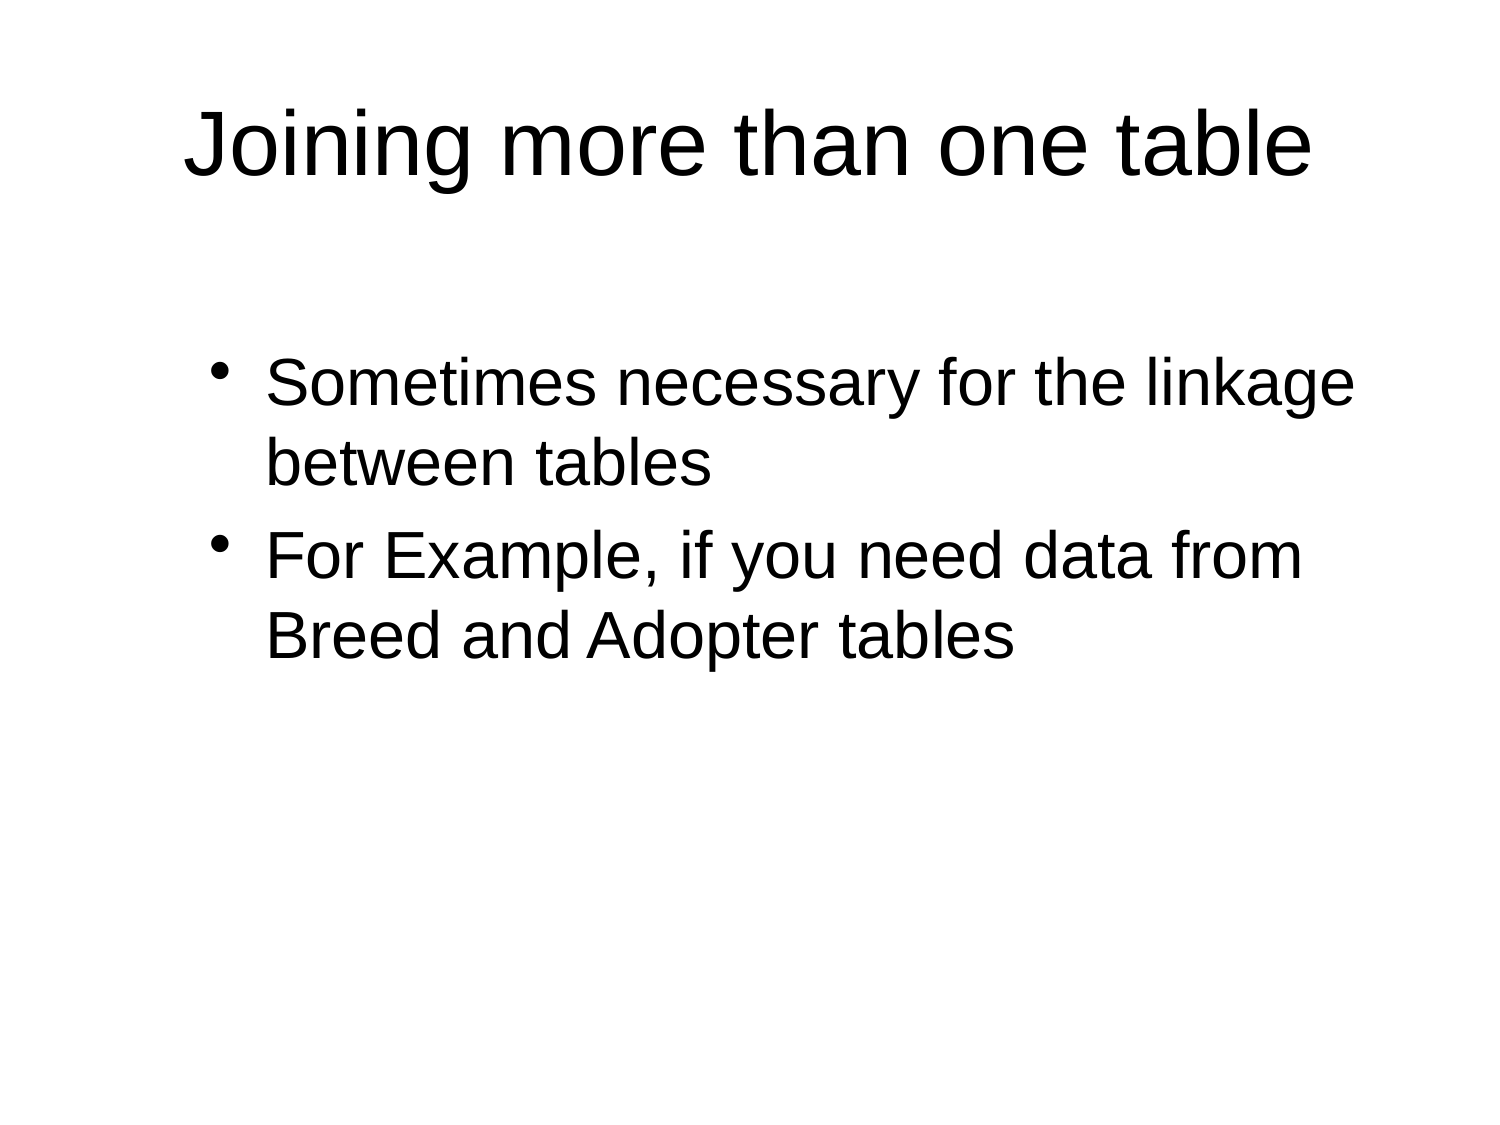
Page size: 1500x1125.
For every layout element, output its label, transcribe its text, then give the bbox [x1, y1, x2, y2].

title Joining more than one table [75, 45, 1425, 233]
list Sometimes necessary for the linkage between tables For Example, if you need data from Breed and Adopter tables [193, 331, 1469, 788]
